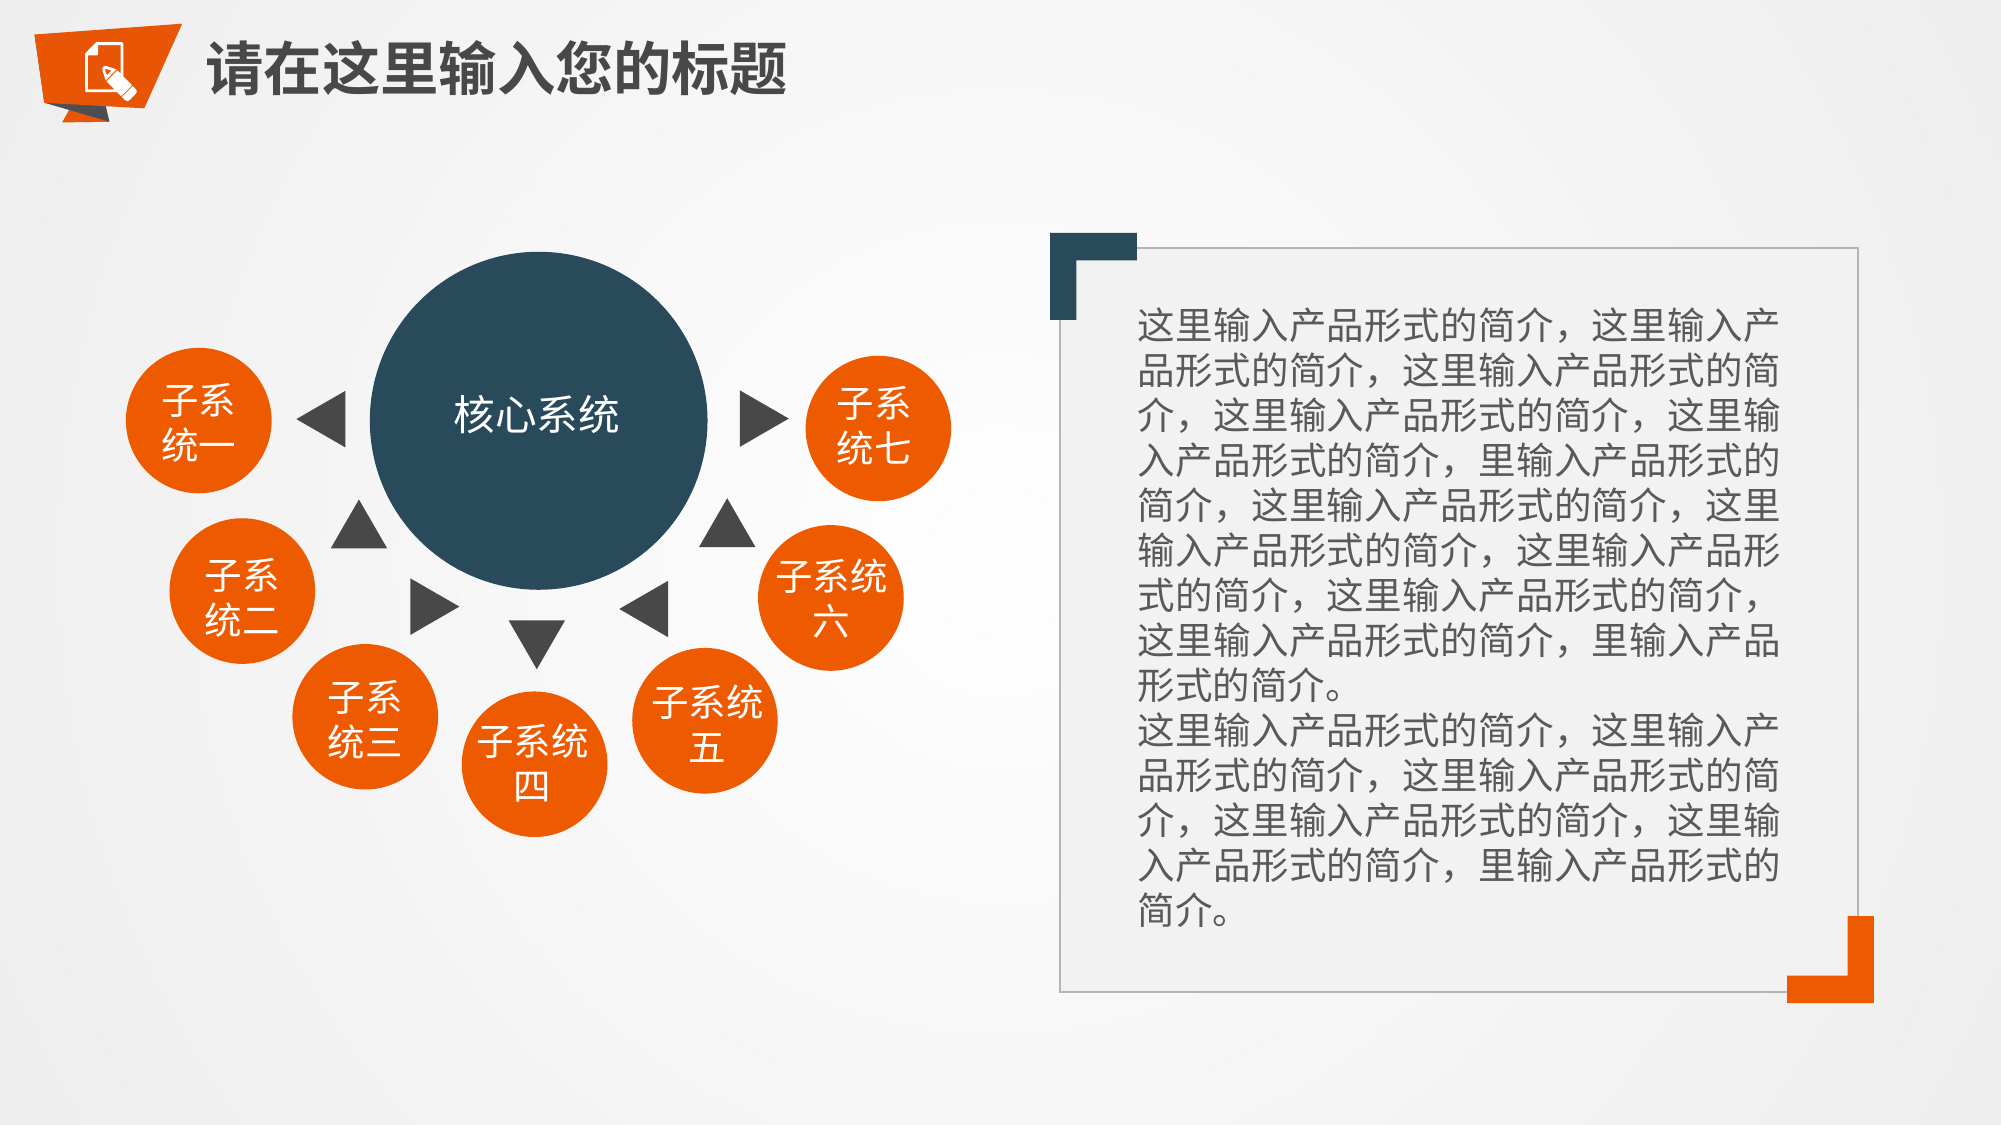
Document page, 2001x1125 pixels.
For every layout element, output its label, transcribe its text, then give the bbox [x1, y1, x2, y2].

text_box 这里输入产品形式的简介，这里输入产品形式的简介，这里输入产品形式的简介，这里输入产品形式的简介，这里输入产品形式的简介，里输入产品形式的简介，这里输入产品形式的简介，这里输入产品形式的简介，这里输入产品形式的简介，这里输入产品形式的简介，这里输入产品形式的简介，里输入产品形式的简介。 这里输入产品形式的简介，这里输入产品形式的简介，这里输入产品形式的简介，这里输入产品形式的简介，这里输入产品形式的简介，里输入产品形式的简介。 [1122, 294, 1796, 940]
text_box [34, 23, 183, 109]
text_box [330, 499, 369, 549]
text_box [797, 348, 959, 509]
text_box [624, 640, 786, 801]
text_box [162, 510, 323, 672]
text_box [454, 683, 616, 845]
text_box [62, 110, 107, 123]
text_box [85, 42, 137, 102]
text_box [1050, 232, 1137, 320]
text_box [619, 590, 669, 638]
text_box [1787, 916, 1874, 1004]
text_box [118, 340, 280, 501]
text_box [296, 390, 346, 448]
text_box [508, 620, 566, 670]
text_box [1060, 247, 1858, 992]
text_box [749, 516, 912, 679]
text_box [410, 590, 460, 635]
text_box [48, 104, 110, 122]
text_box 请在这里输入您的标题 [191, 24, 1019, 110]
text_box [369, 251, 708, 590]
text_box [708, 498, 749, 548]
text_box [739, 390, 789, 447]
picture [0, 0, 2001, 1125]
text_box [284, 635, 447, 798]
